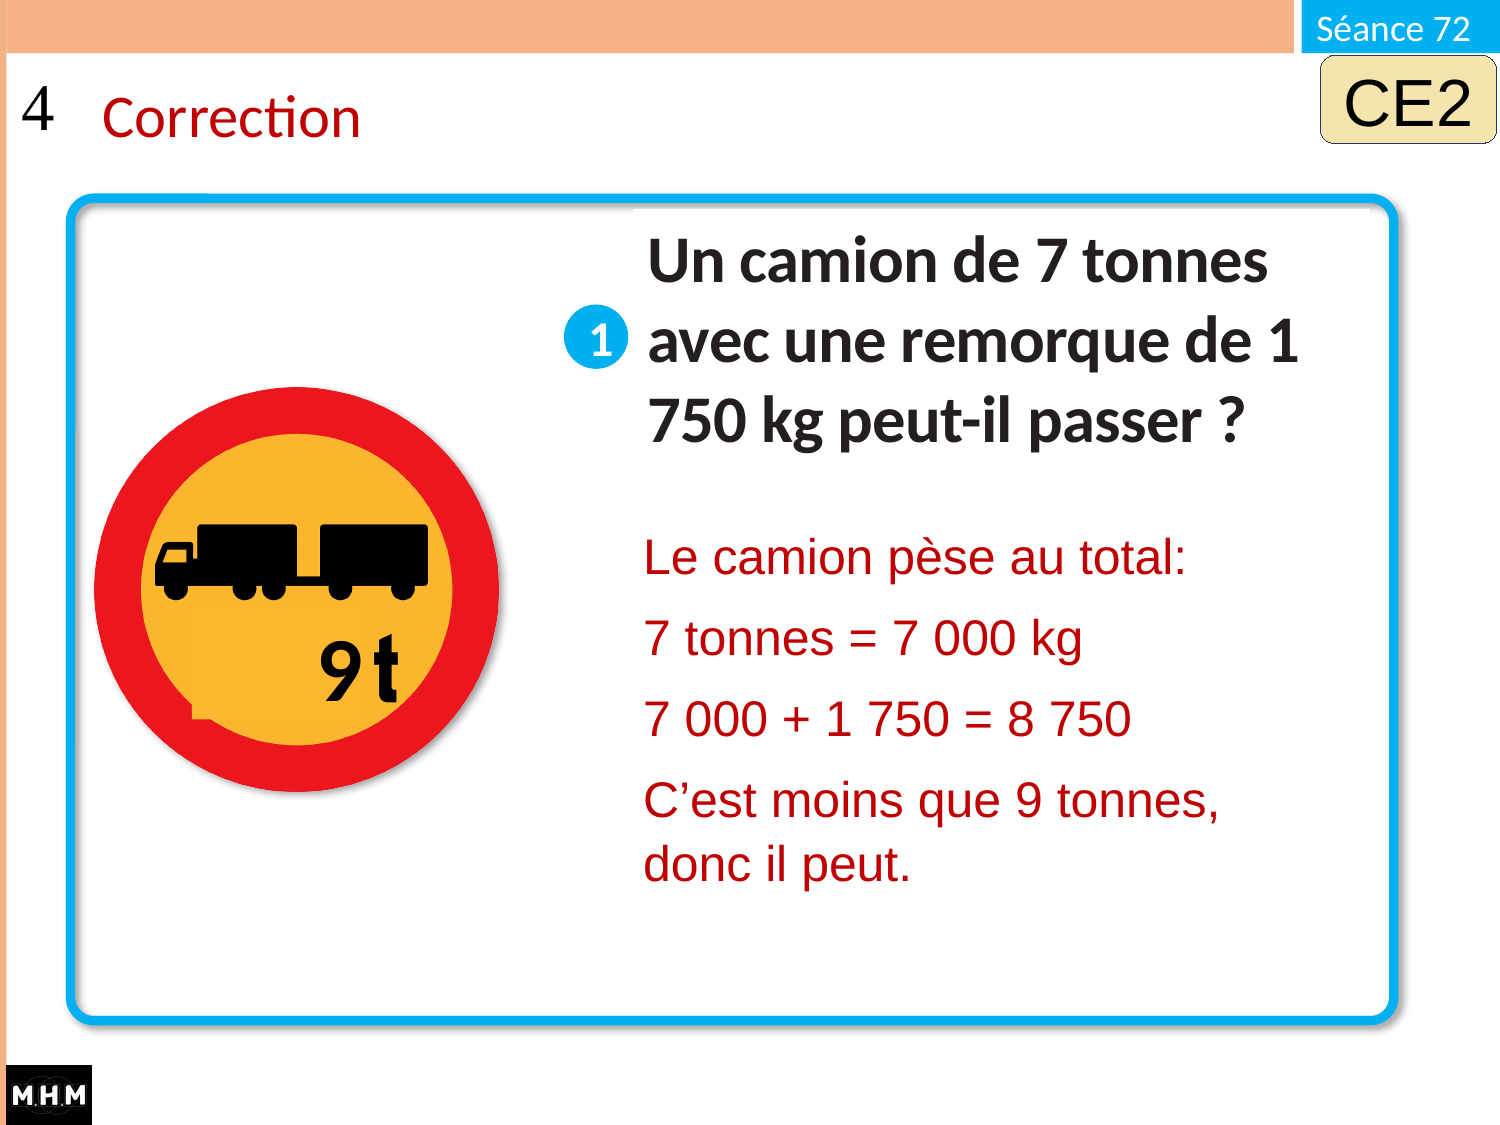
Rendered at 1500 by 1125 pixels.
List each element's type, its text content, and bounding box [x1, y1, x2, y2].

text_box 1 [561, 302, 631, 371]
text_box CE2 [1320, 55, 1497, 144]
picture [93, 387, 499, 792]
title Correction [87, 32, 1382, 158]
text_box Un camion de 7 tonnes avec une remorque de 1 750 kg peut-il passer ? [633, 208, 1370, 483]
text_box Le camion pèse au total: 7 tonnes = 7 000 kg 7 000 + 1 750 = 8 750 C’est moins que 9 tonnes, donc il peut. [628, 513, 1270, 792]
picture [6, 1065, 92, 1125]
text_box [68, 196, 1396, 1023]
